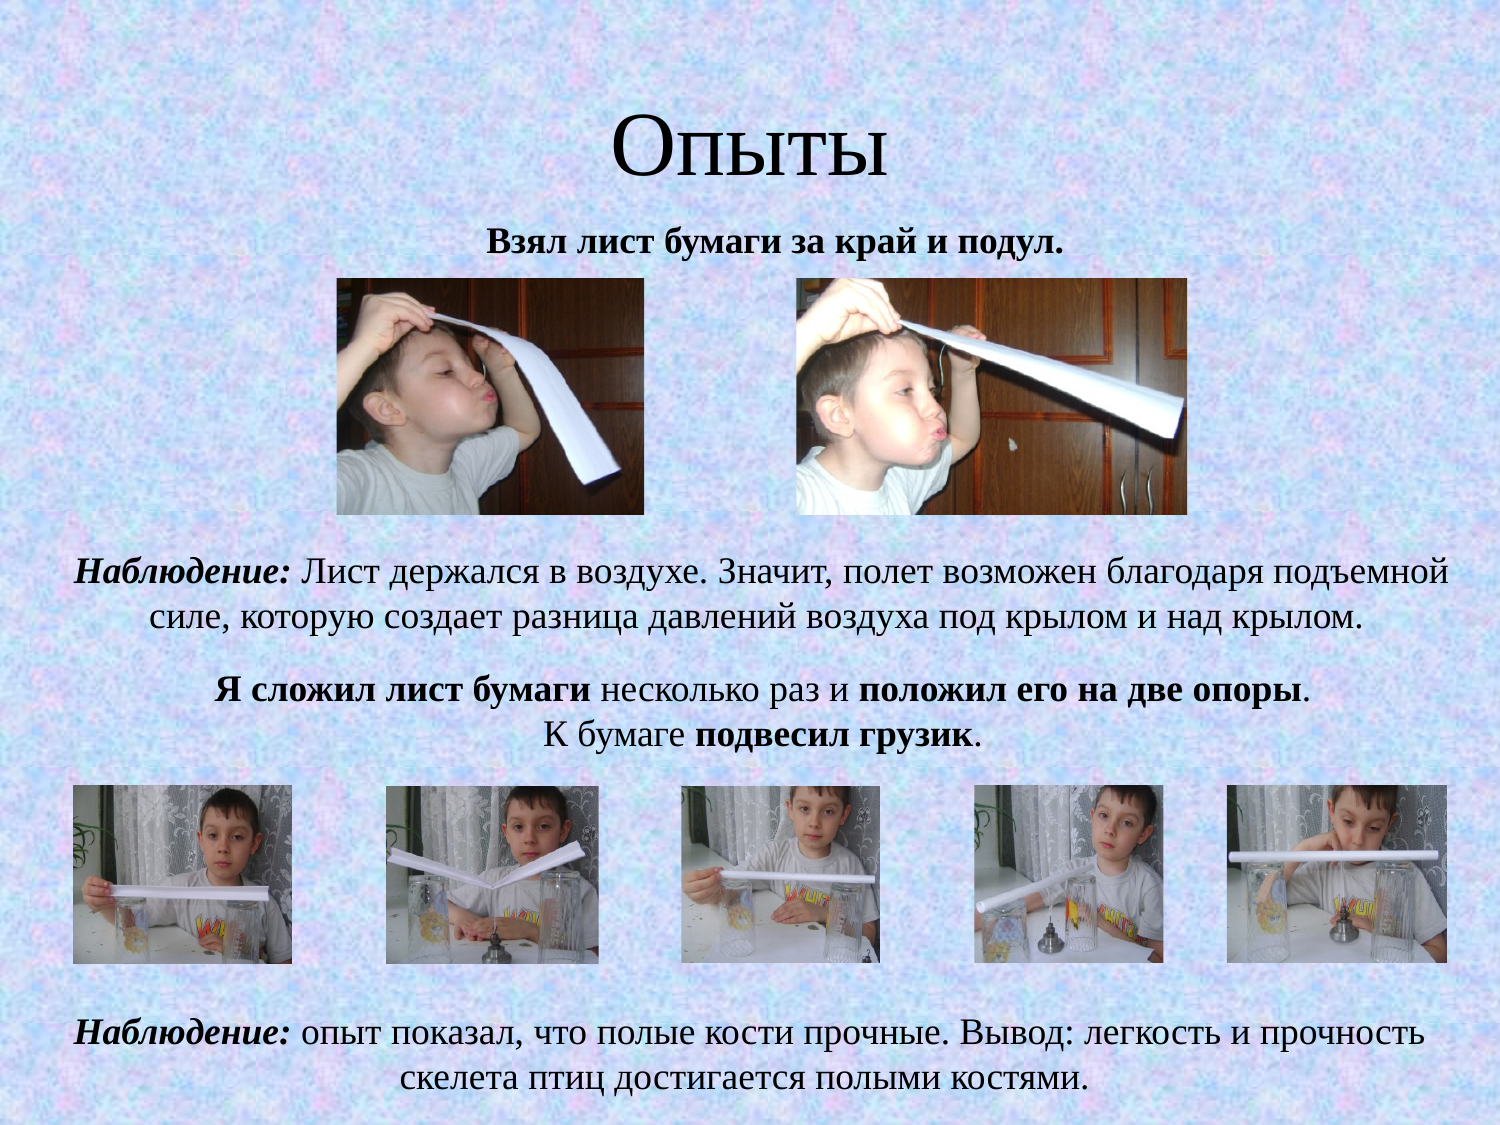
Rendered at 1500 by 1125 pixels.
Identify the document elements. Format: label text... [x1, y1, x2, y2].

text_box Наблюдение: опыт показал, что полые кости прочные. Вывод: легкость и прочность скелета птиц достигается полыми костями. [53, 999, 1447, 1105]
text_box Я сложил лист бумаги несколько раз и положил его на две опоры. К бумаге подвесил грузик. [64, 656, 1471, 762]
picture [0, 0, 1500, 1125]
text_box Наблюдение: Лист держался в воздухе. Значит, полет возможен благодаря подъемной силе, которую создает разница давлений воздуха под крылом и над крылом. [53, 538, 1471, 644]
list Взял лист бумаги за край и подул. [100, 208, 1451, 279]
title Опыты [75, 45, 1425, 233]
